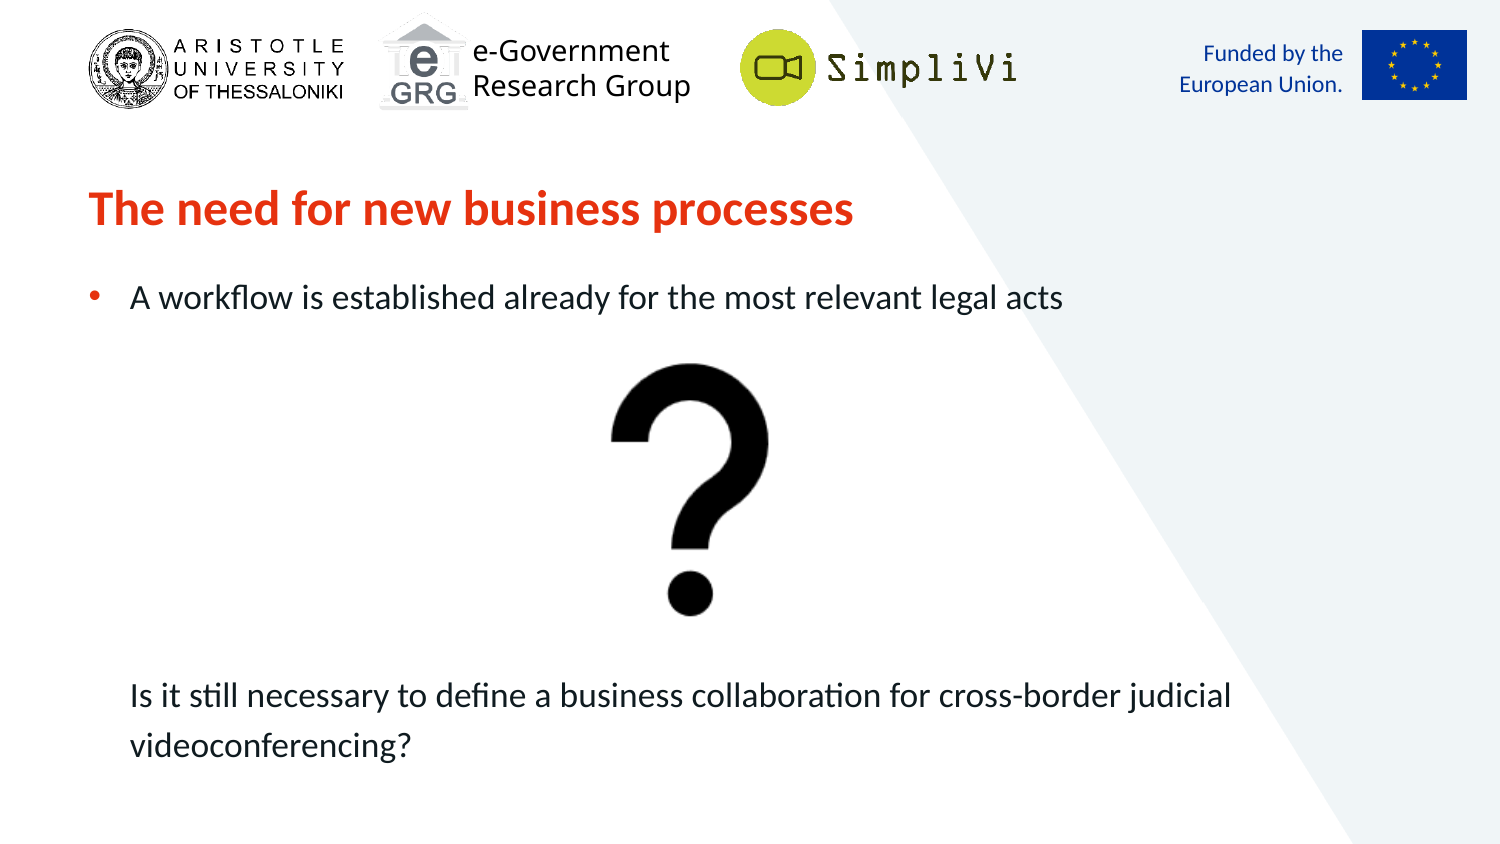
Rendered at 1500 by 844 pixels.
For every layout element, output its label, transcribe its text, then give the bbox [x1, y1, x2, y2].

picture [0, 0, 1500, 844]
list A workflow is established already for the most relevant legal acts Is it still necessary to define a business collaboration for cross-border judicial videoconferencing? [88, 266, 1398, 756]
title The need for new business processes [88, 173, 1398, 266]
